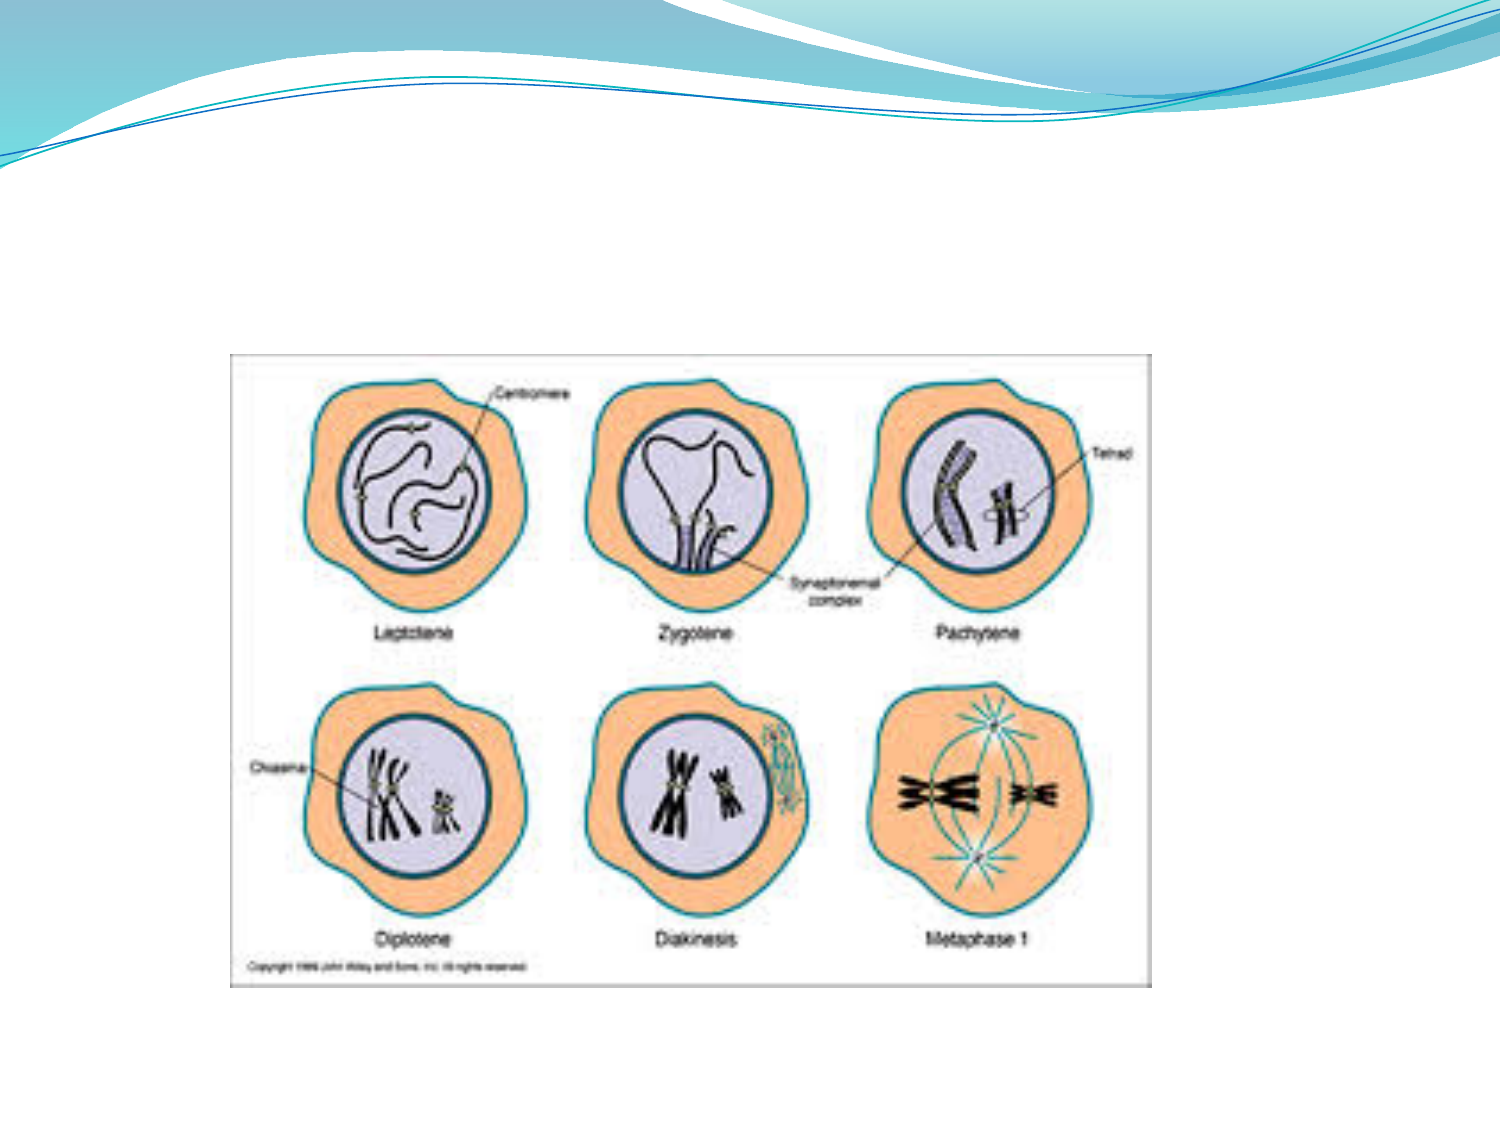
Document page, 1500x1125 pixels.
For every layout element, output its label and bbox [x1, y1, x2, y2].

text_box [25, 0, 848, 171]
picture [229, 354, 1152, 988]
